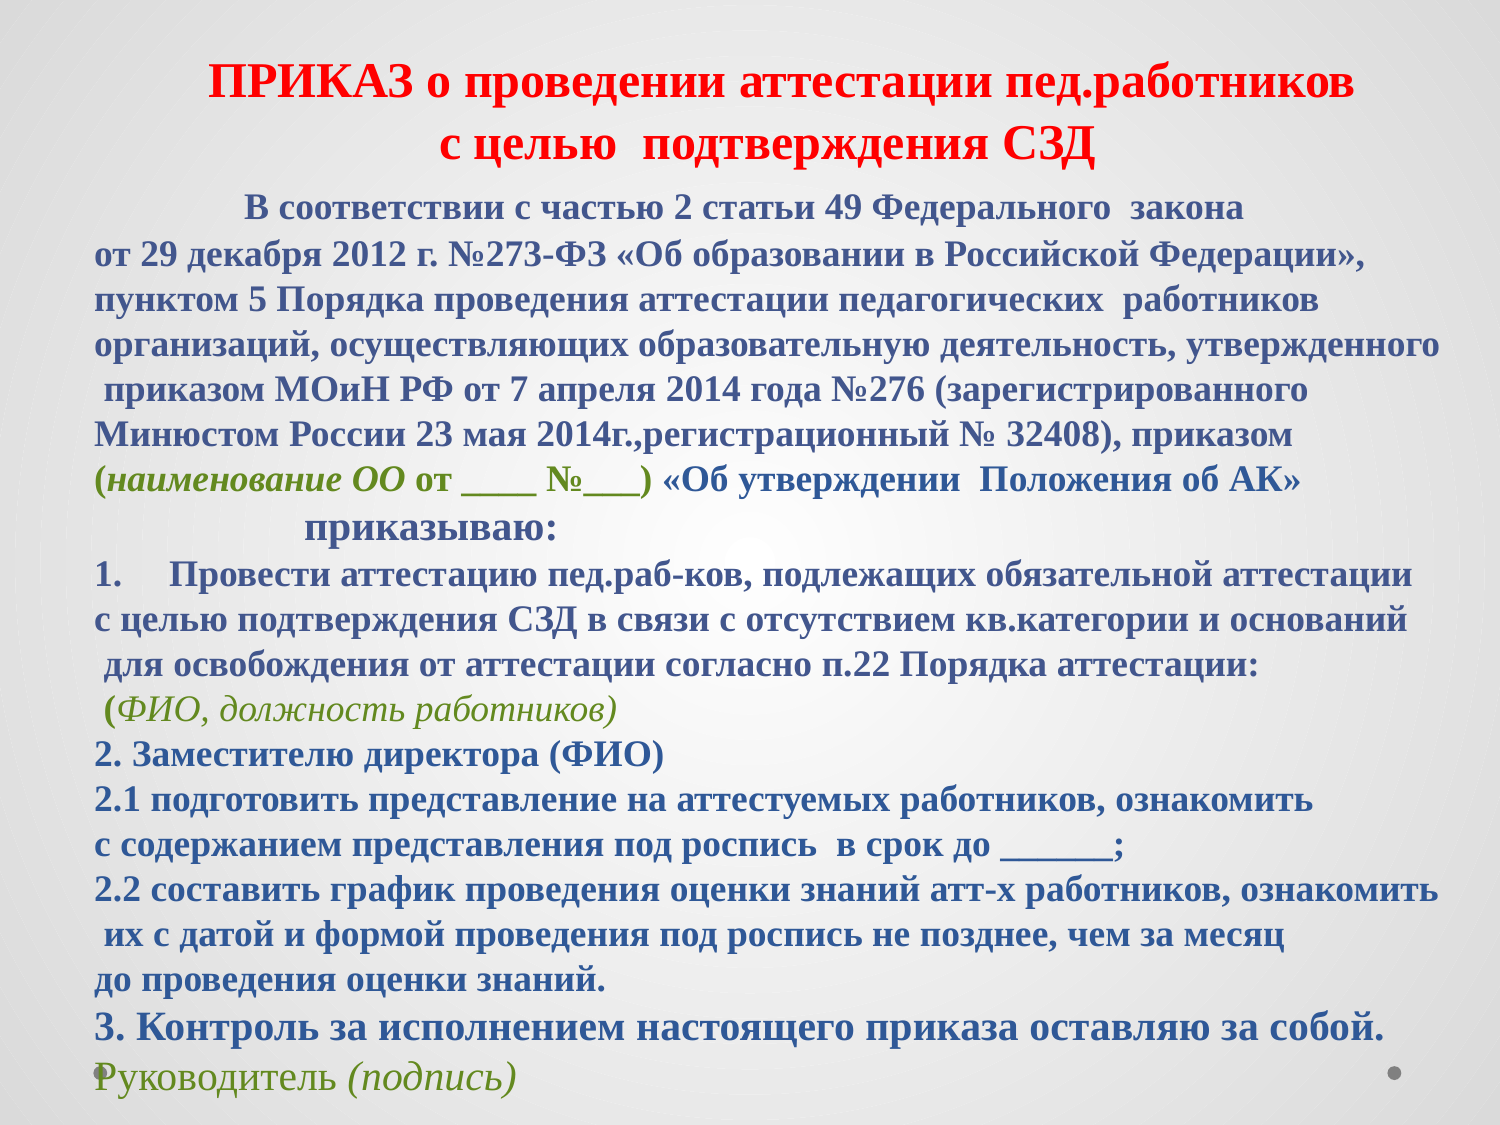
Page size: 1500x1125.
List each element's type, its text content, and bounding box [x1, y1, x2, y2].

text_box ПРИКАЗ о проведении аттестации пед.работников с целью подтверждения СЗД В соответствии с частью 2 статьи 49 Федерального закона от 29 декабря 2012 г. №273-ФЗ «Об образовании в Российской Федерации», пунктом 5 Порядка проведения аттестации педагогических работников организаций, осуществляющих образовательную деятельность, утвержденного приказом МОиН РФ от 7 апреля 2014 года №276 (зарегистрированного Минюстом России 23 мая 2014г.,регистрационный № 32408), приказом (наименование ОО от ____ №___) «Об утверждении Положения об АК» приказываю: Провести аттестацию пед.раб-ков, подлежащих обязательной аттестации с целью подтверждения СЗД в связи с отсутствием кв.категории и оснований для освобождения от аттестации согласно п.22 Порядка аттестации: (ФИО, должность работников) 2. Заместителю директора (ФИО) 2.1 подготовить представление на аттестуемых работников, ознакомить с содержанием представления под роспись в срок до ______; 2.2 составить график проведения оценки знаний атт-х работников, ознакомить их с датой и формой проведения под роспись не позднее, чем за месяц до проведения оценки знаний. 3. Контроль за исполнением настоящего приказа оставляю за собой. Руководитель (подпись) [53, 113, 1483, 1125]
